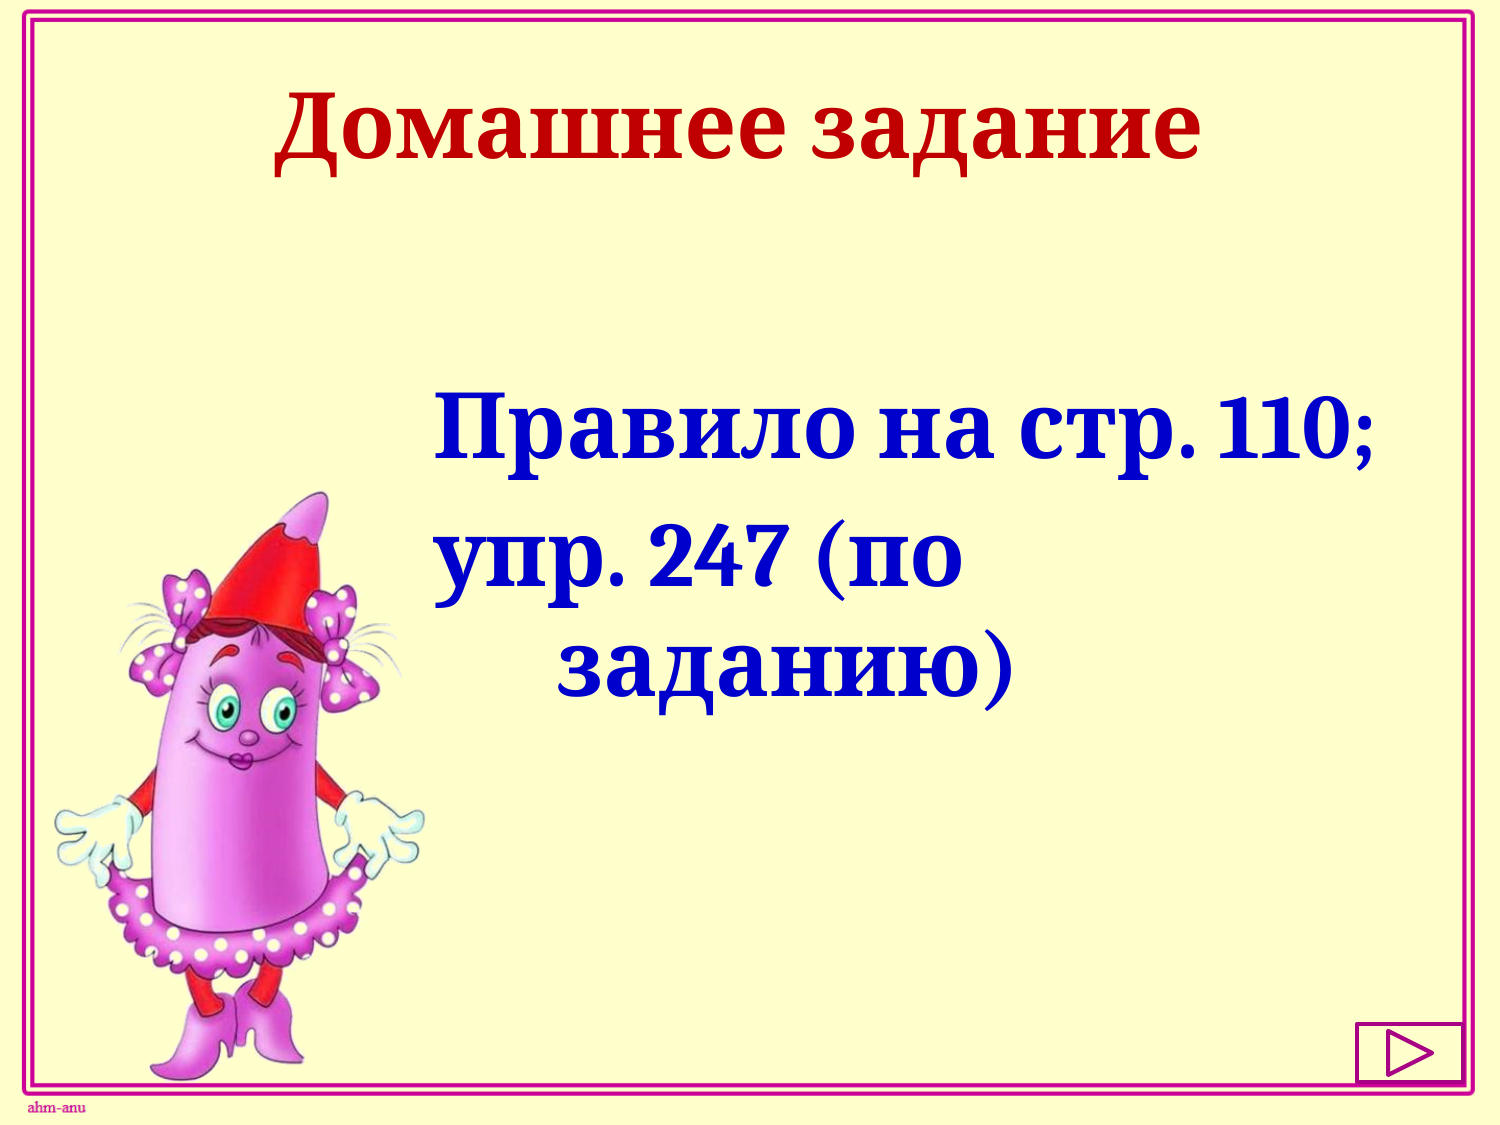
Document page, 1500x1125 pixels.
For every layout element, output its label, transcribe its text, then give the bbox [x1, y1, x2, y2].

text_box [1355, 1022, 1465, 1084]
title Домашнее задание [75, 45, 1425, 200]
list Правило на стр. 110; упр. 247 (по заданию) [418, 230, 1452, 732]
picture [0, 0, 1500, 1125]
